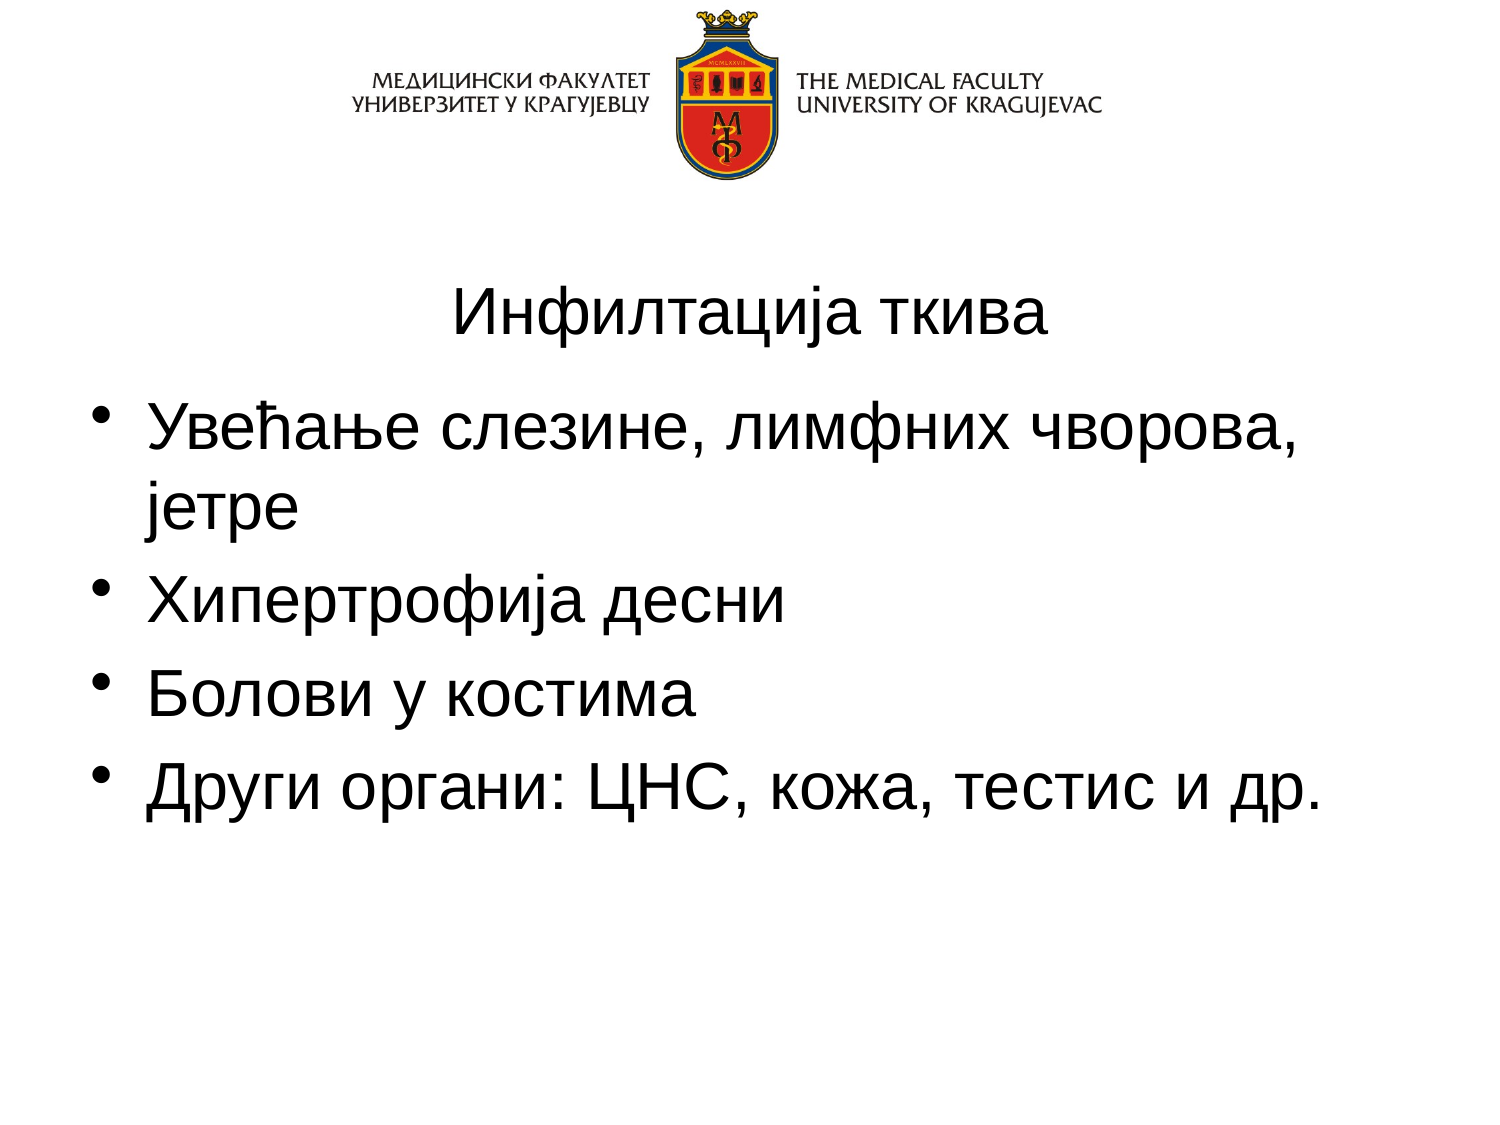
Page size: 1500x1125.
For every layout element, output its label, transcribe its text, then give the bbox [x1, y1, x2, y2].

picture [328, 0, 1125, 173]
list Увећање слезине, лимфних чворова, јетре Хипертрофија десни Болови у костима Други органи: ЦНС, кожа, тестис и др. [74, 374, 1426, 1118]
title Инфилтација ткива [74, 173, 1426, 362]
